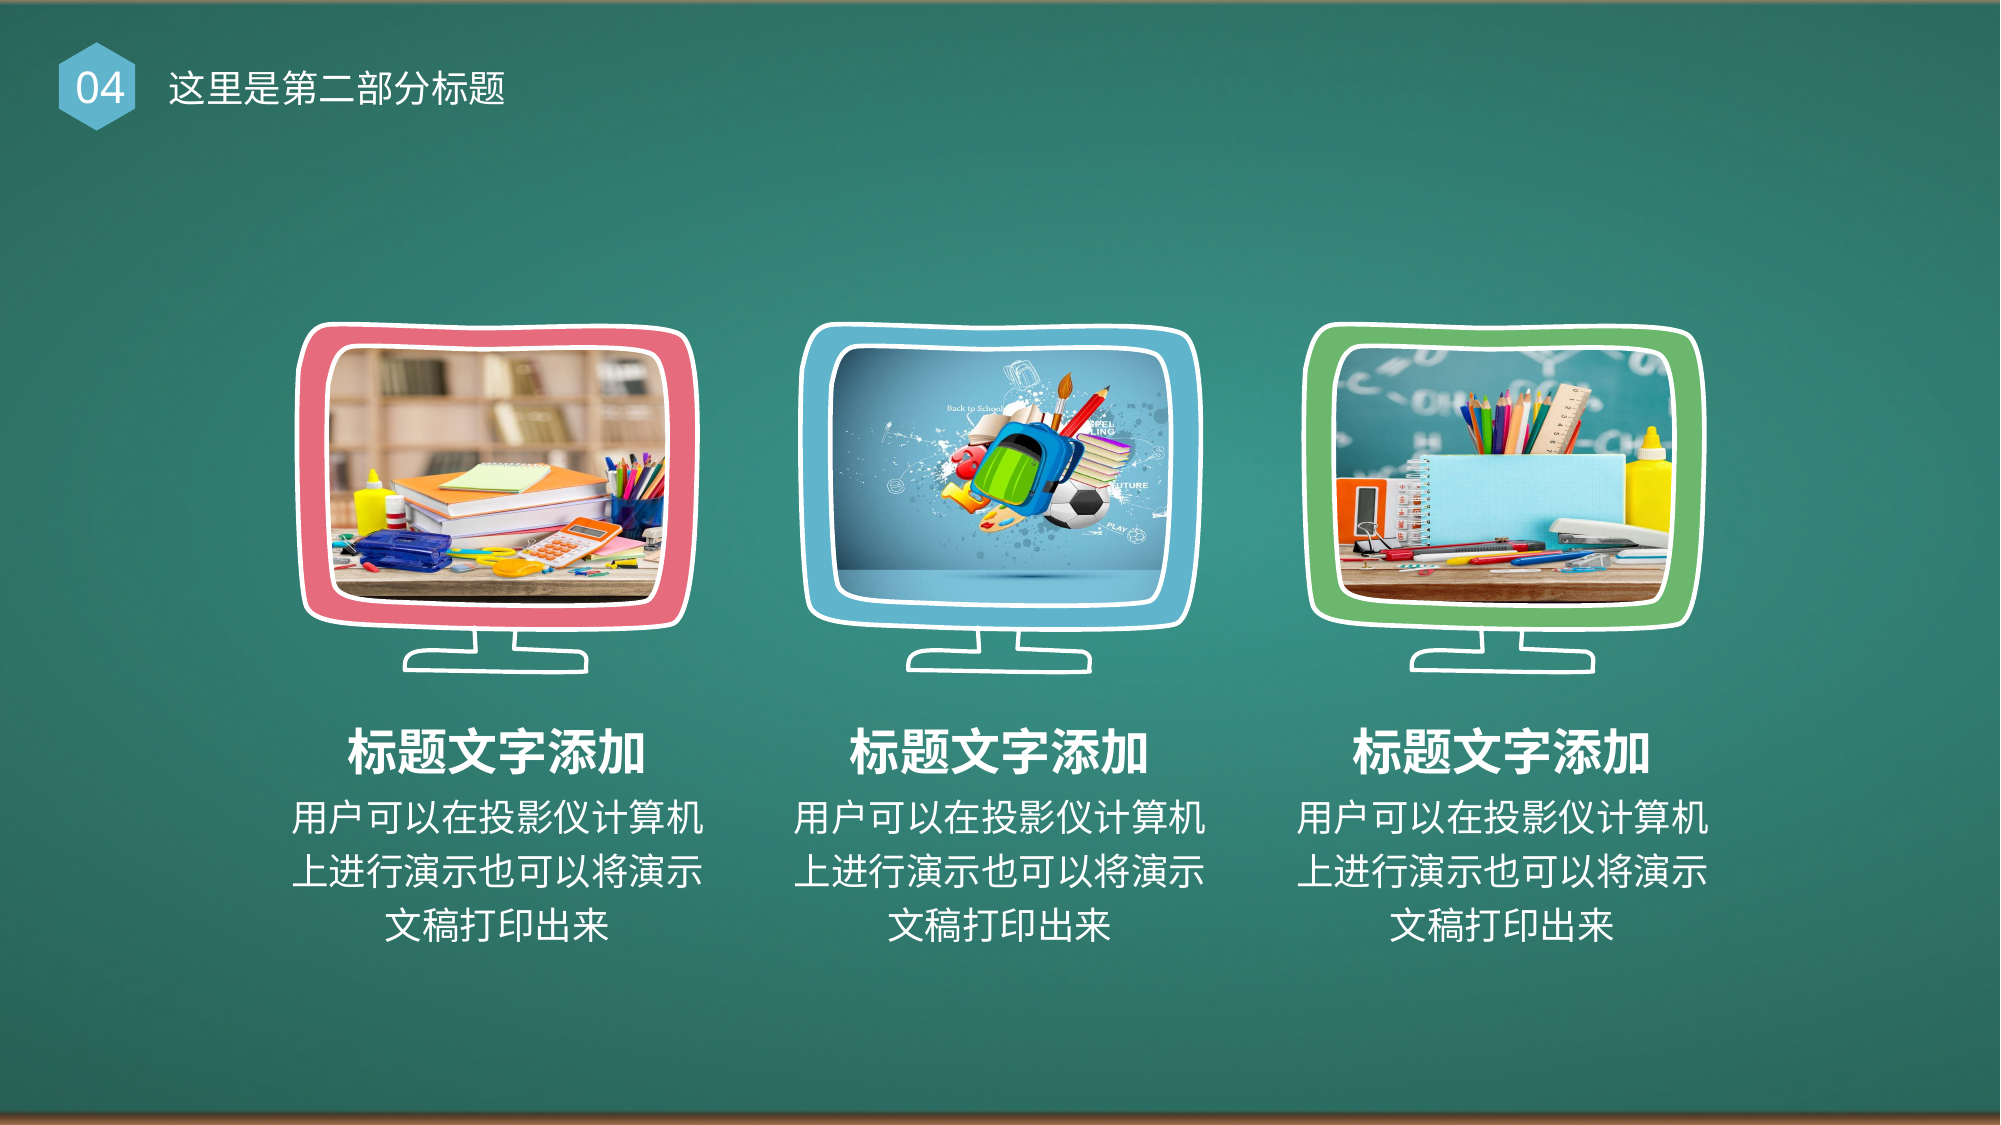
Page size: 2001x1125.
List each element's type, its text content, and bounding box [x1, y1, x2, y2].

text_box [1276, 700, 1729, 902]
text_box 04 [60, 52, 153, 120]
text_box [78, 120, 116, 131]
picture [0, 0, 2000, 1125]
text_box [79, 42, 114, 52]
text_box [774, 700, 1226, 902]
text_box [800, 323, 1202, 673]
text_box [296, 323, 698, 673]
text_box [1303, 323, 1705, 673]
text_box 这里是第二部分标题 [148, 54, 654, 120]
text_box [271, 700, 724, 902]
